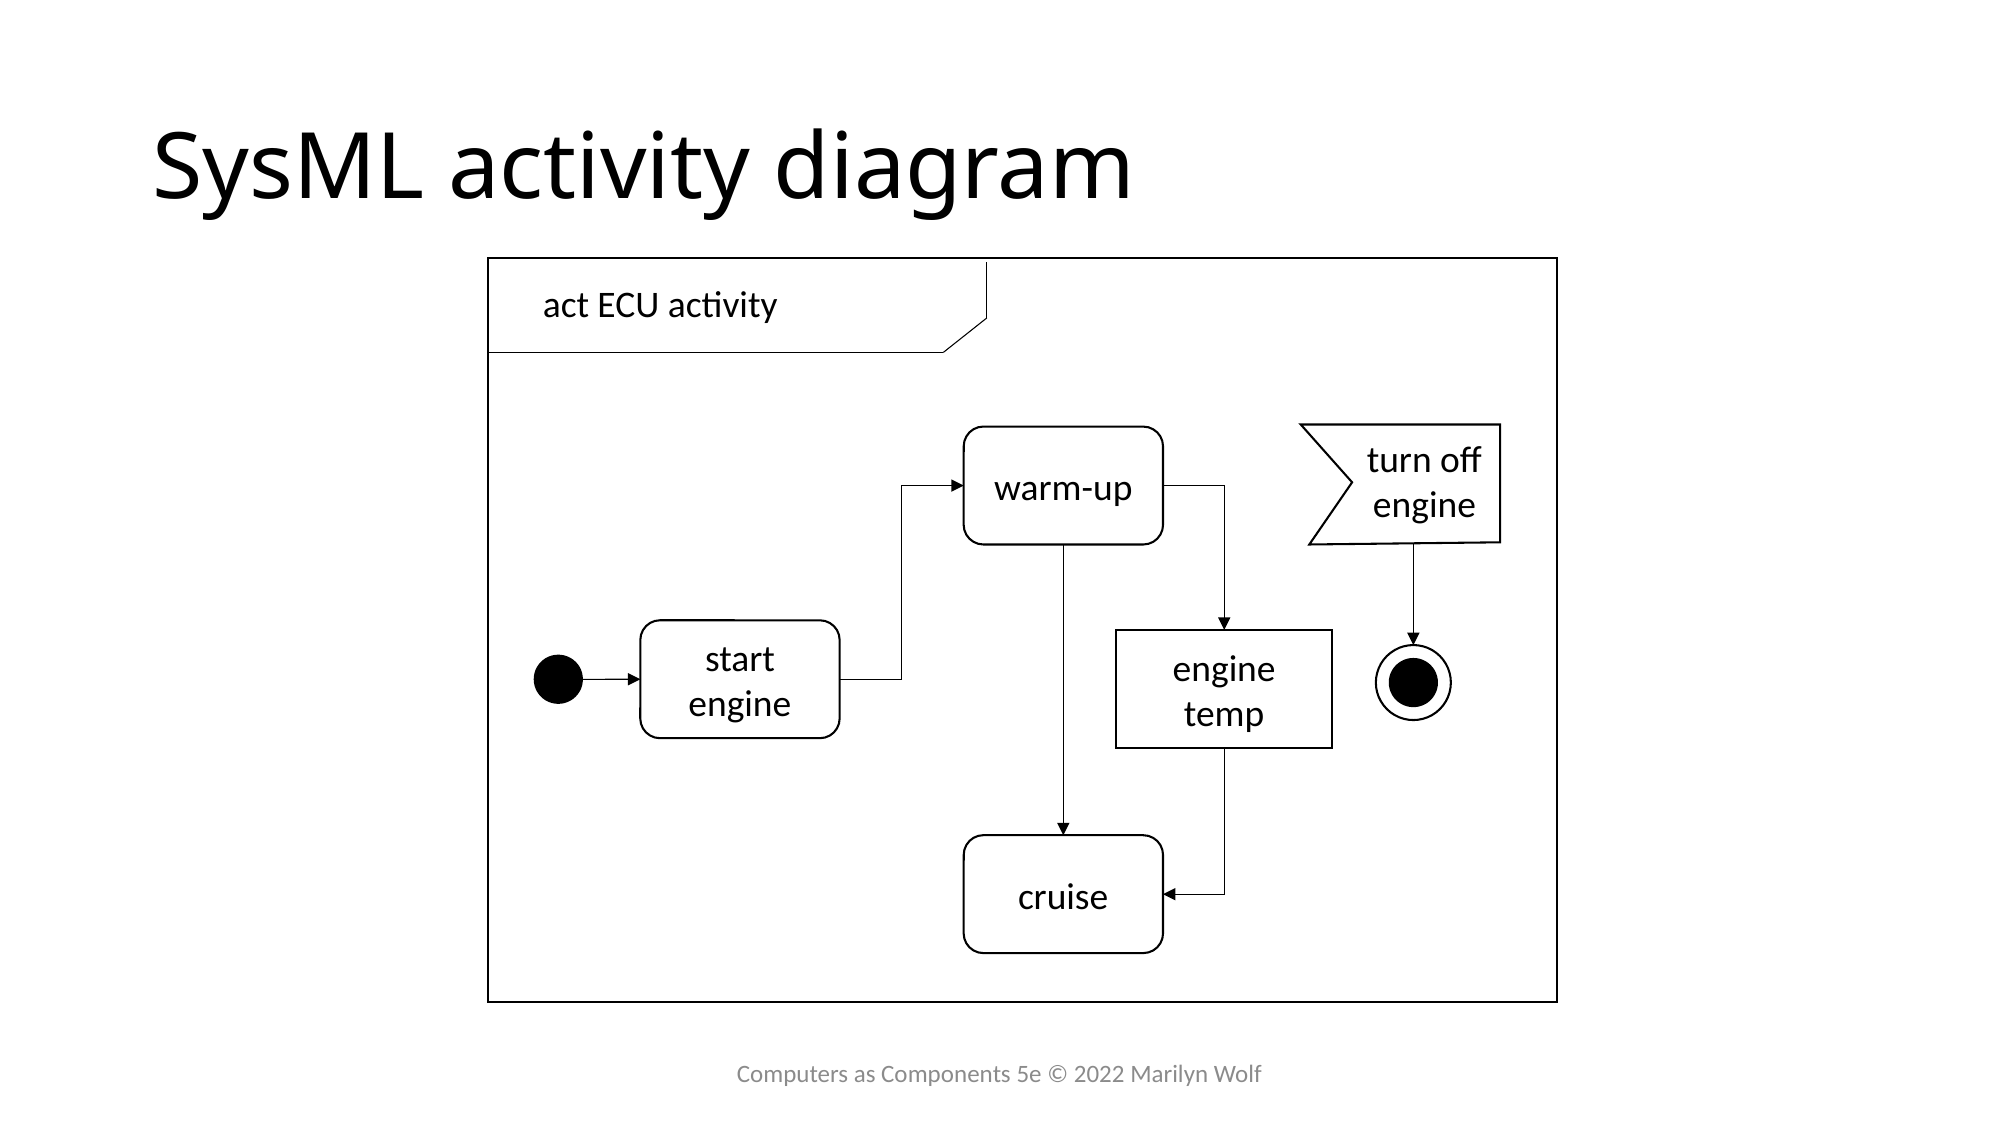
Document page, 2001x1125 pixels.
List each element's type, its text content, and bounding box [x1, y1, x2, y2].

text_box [488, 261, 987, 353]
text_box warm-up [962, 425, 1165, 546]
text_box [1300, 424, 1501, 545]
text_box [1162, 485, 1225, 630]
text_box [1388, 657, 1438, 708]
text_box [487, 257, 1558, 1003]
text_box engine temp [1115, 629, 1333, 749]
text_box start engine [639, 619, 841, 740]
text_box [1374, 644, 1452, 722]
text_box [839, 485, 964, 680]
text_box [1120, 790, 1267, 852]
title SysML activity diagram [137, 59, 1863, 278]
text_box cruise [962, 834, 1165, 955]
footer Computers as Components 5e © 2022 Marilyn Wolf [662, 1042, 1338, 1103]
text_box [533, 654, 583, 704]
